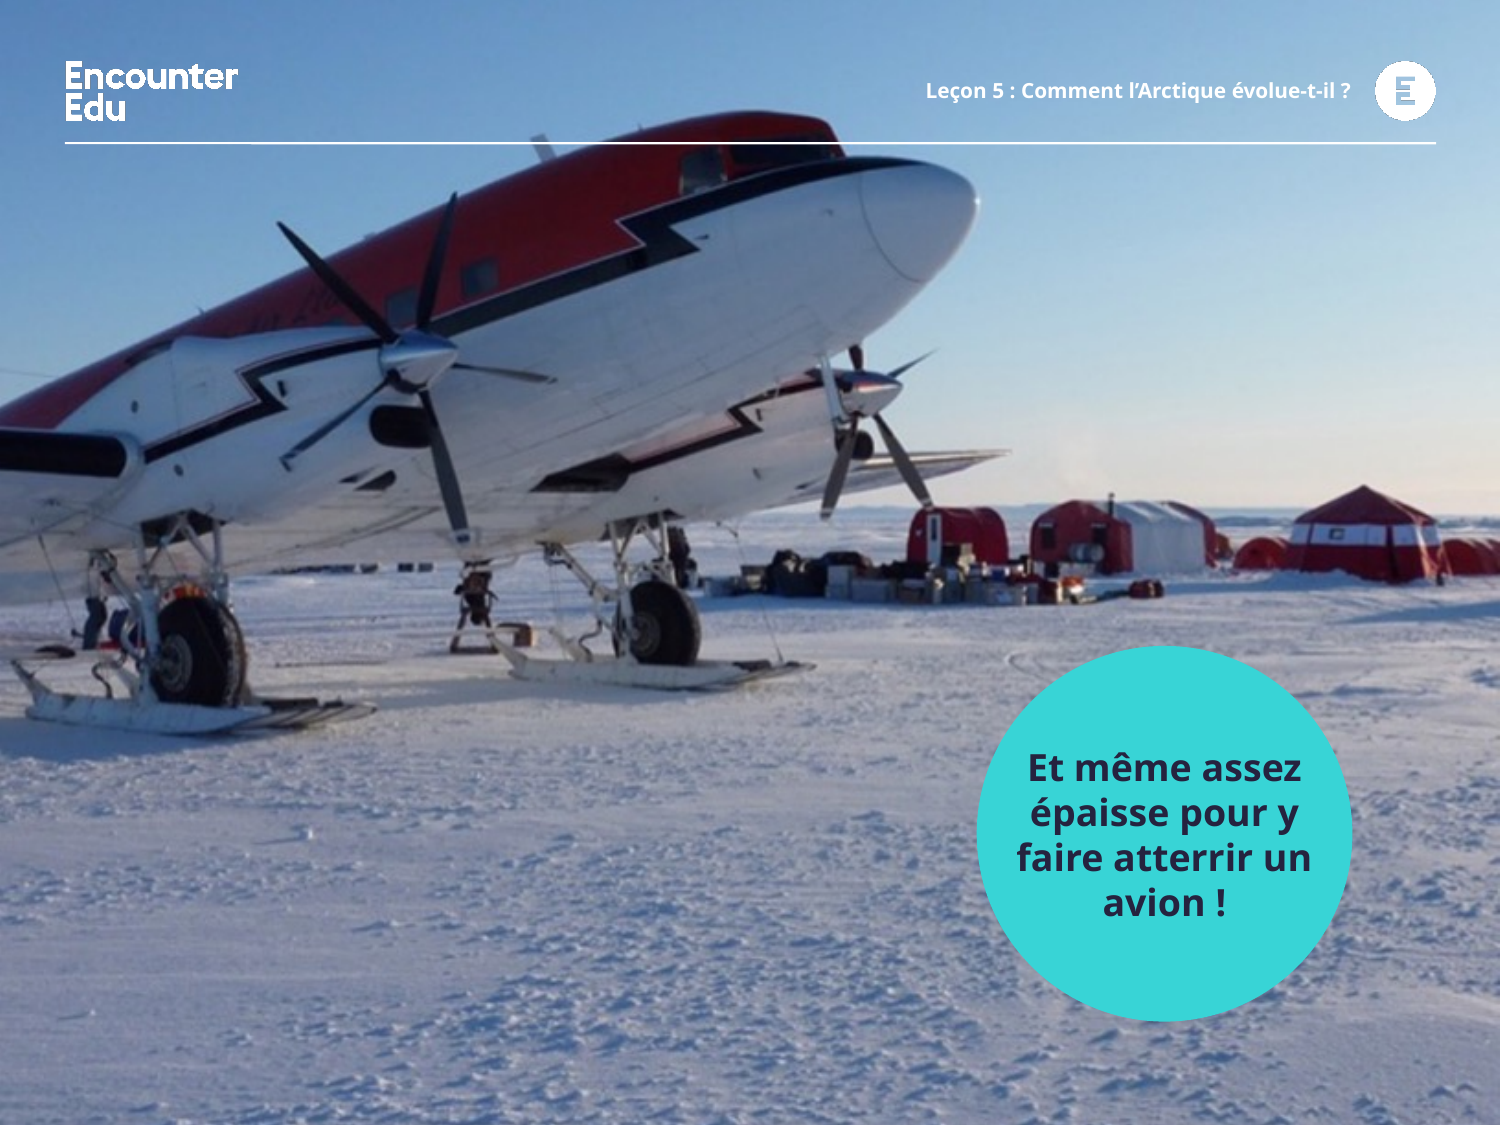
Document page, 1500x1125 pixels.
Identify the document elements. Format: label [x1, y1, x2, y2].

text_box [976, 645, 1353, 1022]
picture [0, 0, 1500, 1125]
